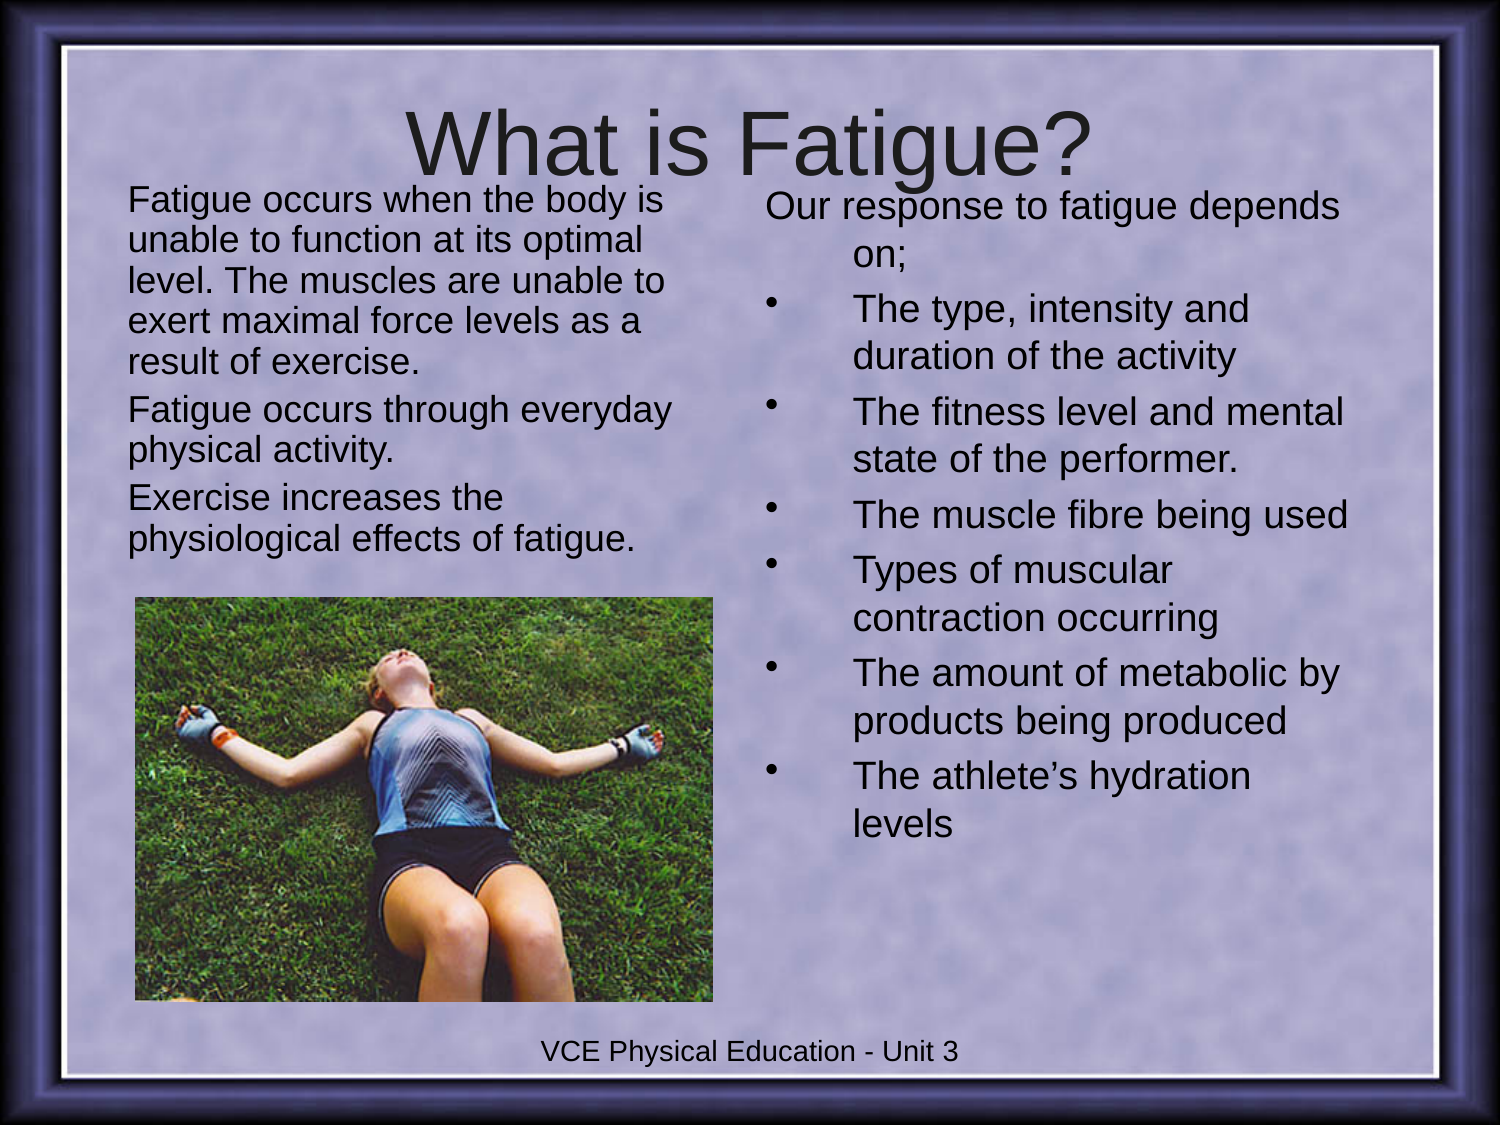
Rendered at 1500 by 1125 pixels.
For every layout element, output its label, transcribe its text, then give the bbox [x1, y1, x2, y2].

picture [0, 0, 1500, 1125]
title What is Fatigue? [74, 44, 1426, 233]
list Our response to fatigue depends on; The type, intensity and duration of the activity The fitness level and mental state of the performer. The muscle fibre being used Types of muscular contraction occurring The amount of metabolic by products being produced The athlete’s hydration levels [749, 172, 1376, 898]
list Fatigue occurs when the body is unable to function at its optimal level. The muscles are unable to exert maximal force levels as a result of exercise. Fatigue occurs through everyday physical activity. Exercise increases the physiological effects of fatigue. [112, 172, 738, 1001]
footer VCE Physical Education - Unit 3 [512, 1024, 988, 1103]
